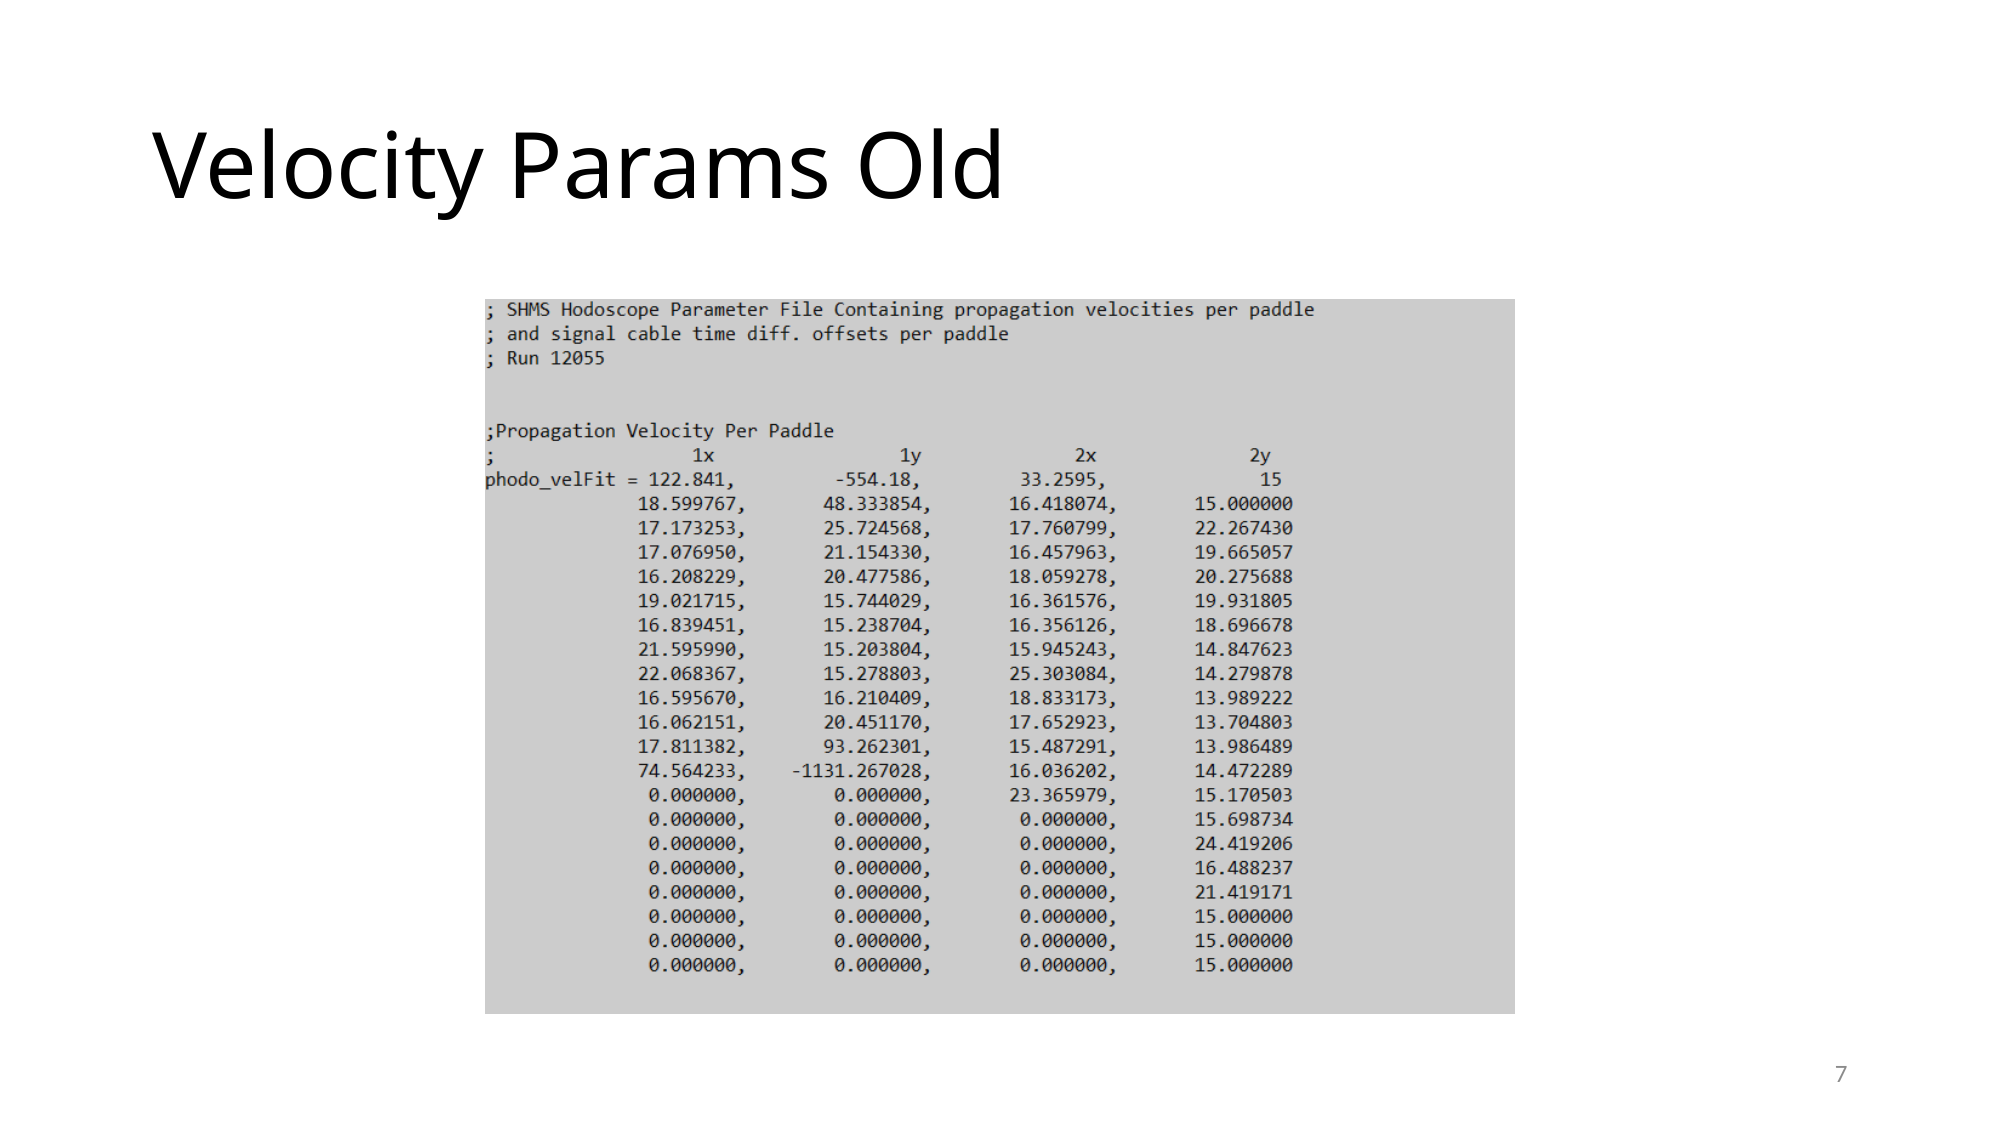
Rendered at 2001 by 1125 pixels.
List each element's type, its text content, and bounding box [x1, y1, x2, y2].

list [485, 299, 1515, 1014]
title Velocity Params Old [137, 59, 1863, 278]
slide_number 7 [1412, 1042, 1863, 1103]
